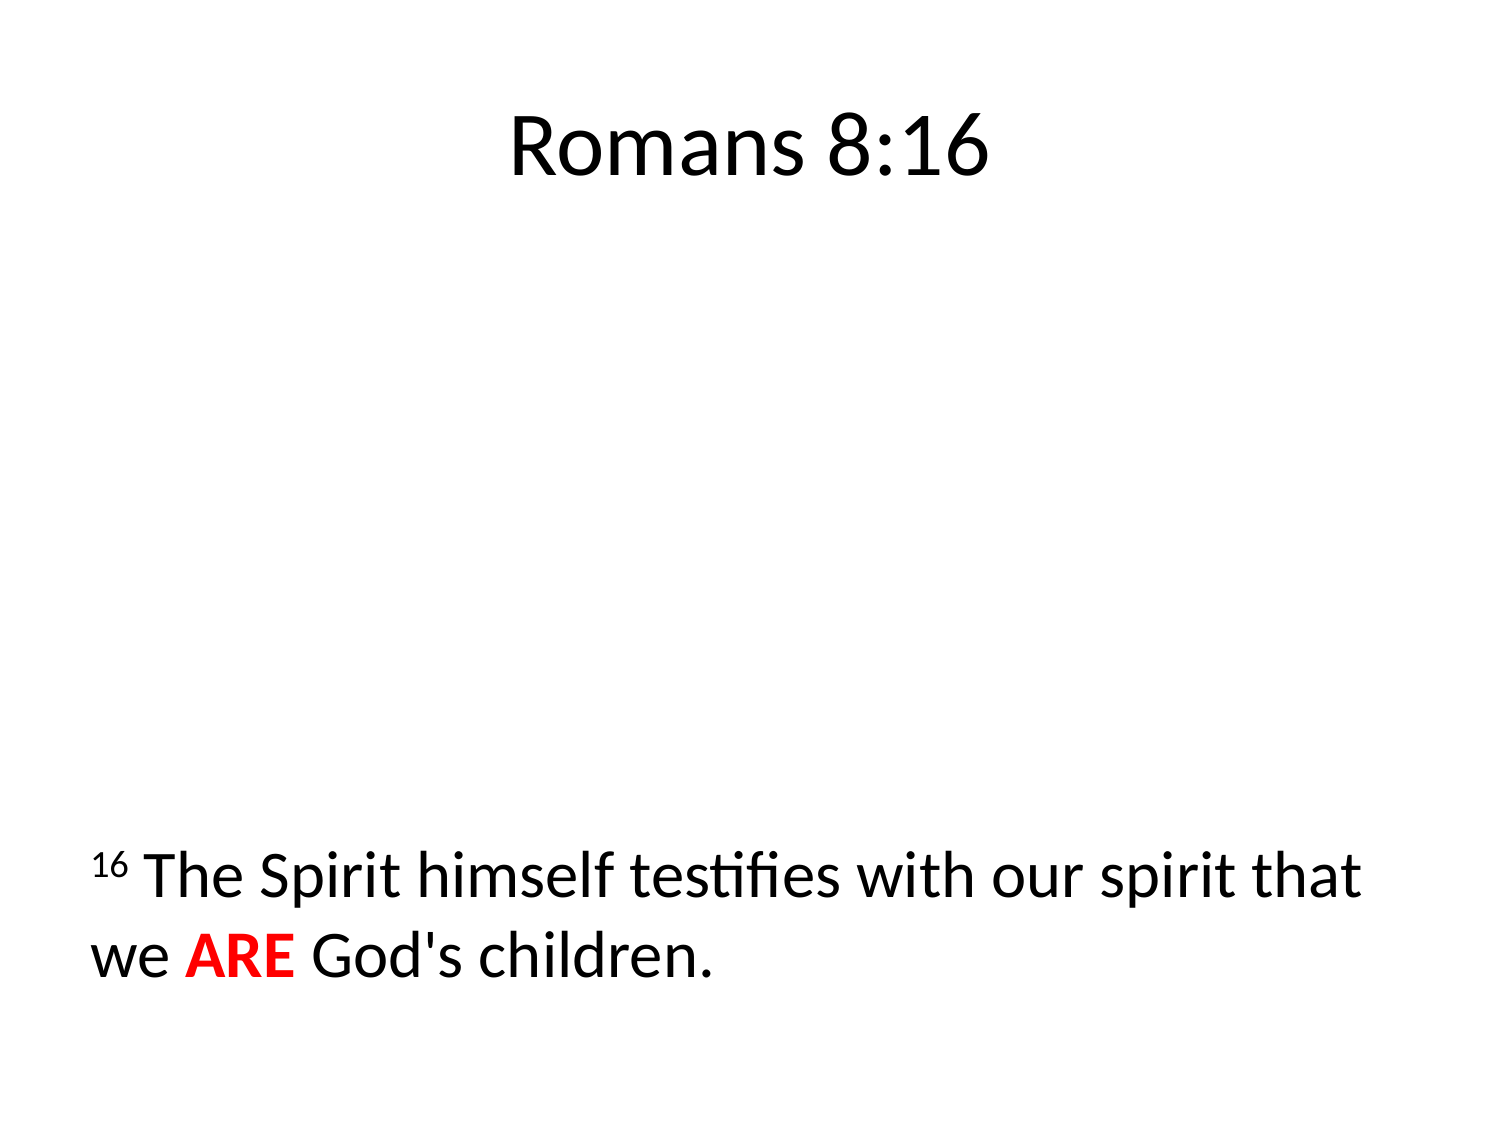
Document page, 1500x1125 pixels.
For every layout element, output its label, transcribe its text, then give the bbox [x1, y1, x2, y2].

list 16 The Spirit himself testifies with our spirit that we ARE God's children. [75, 262, 1425, 1005]
title Romans 8:16 [75, 45, 1425, 233]
